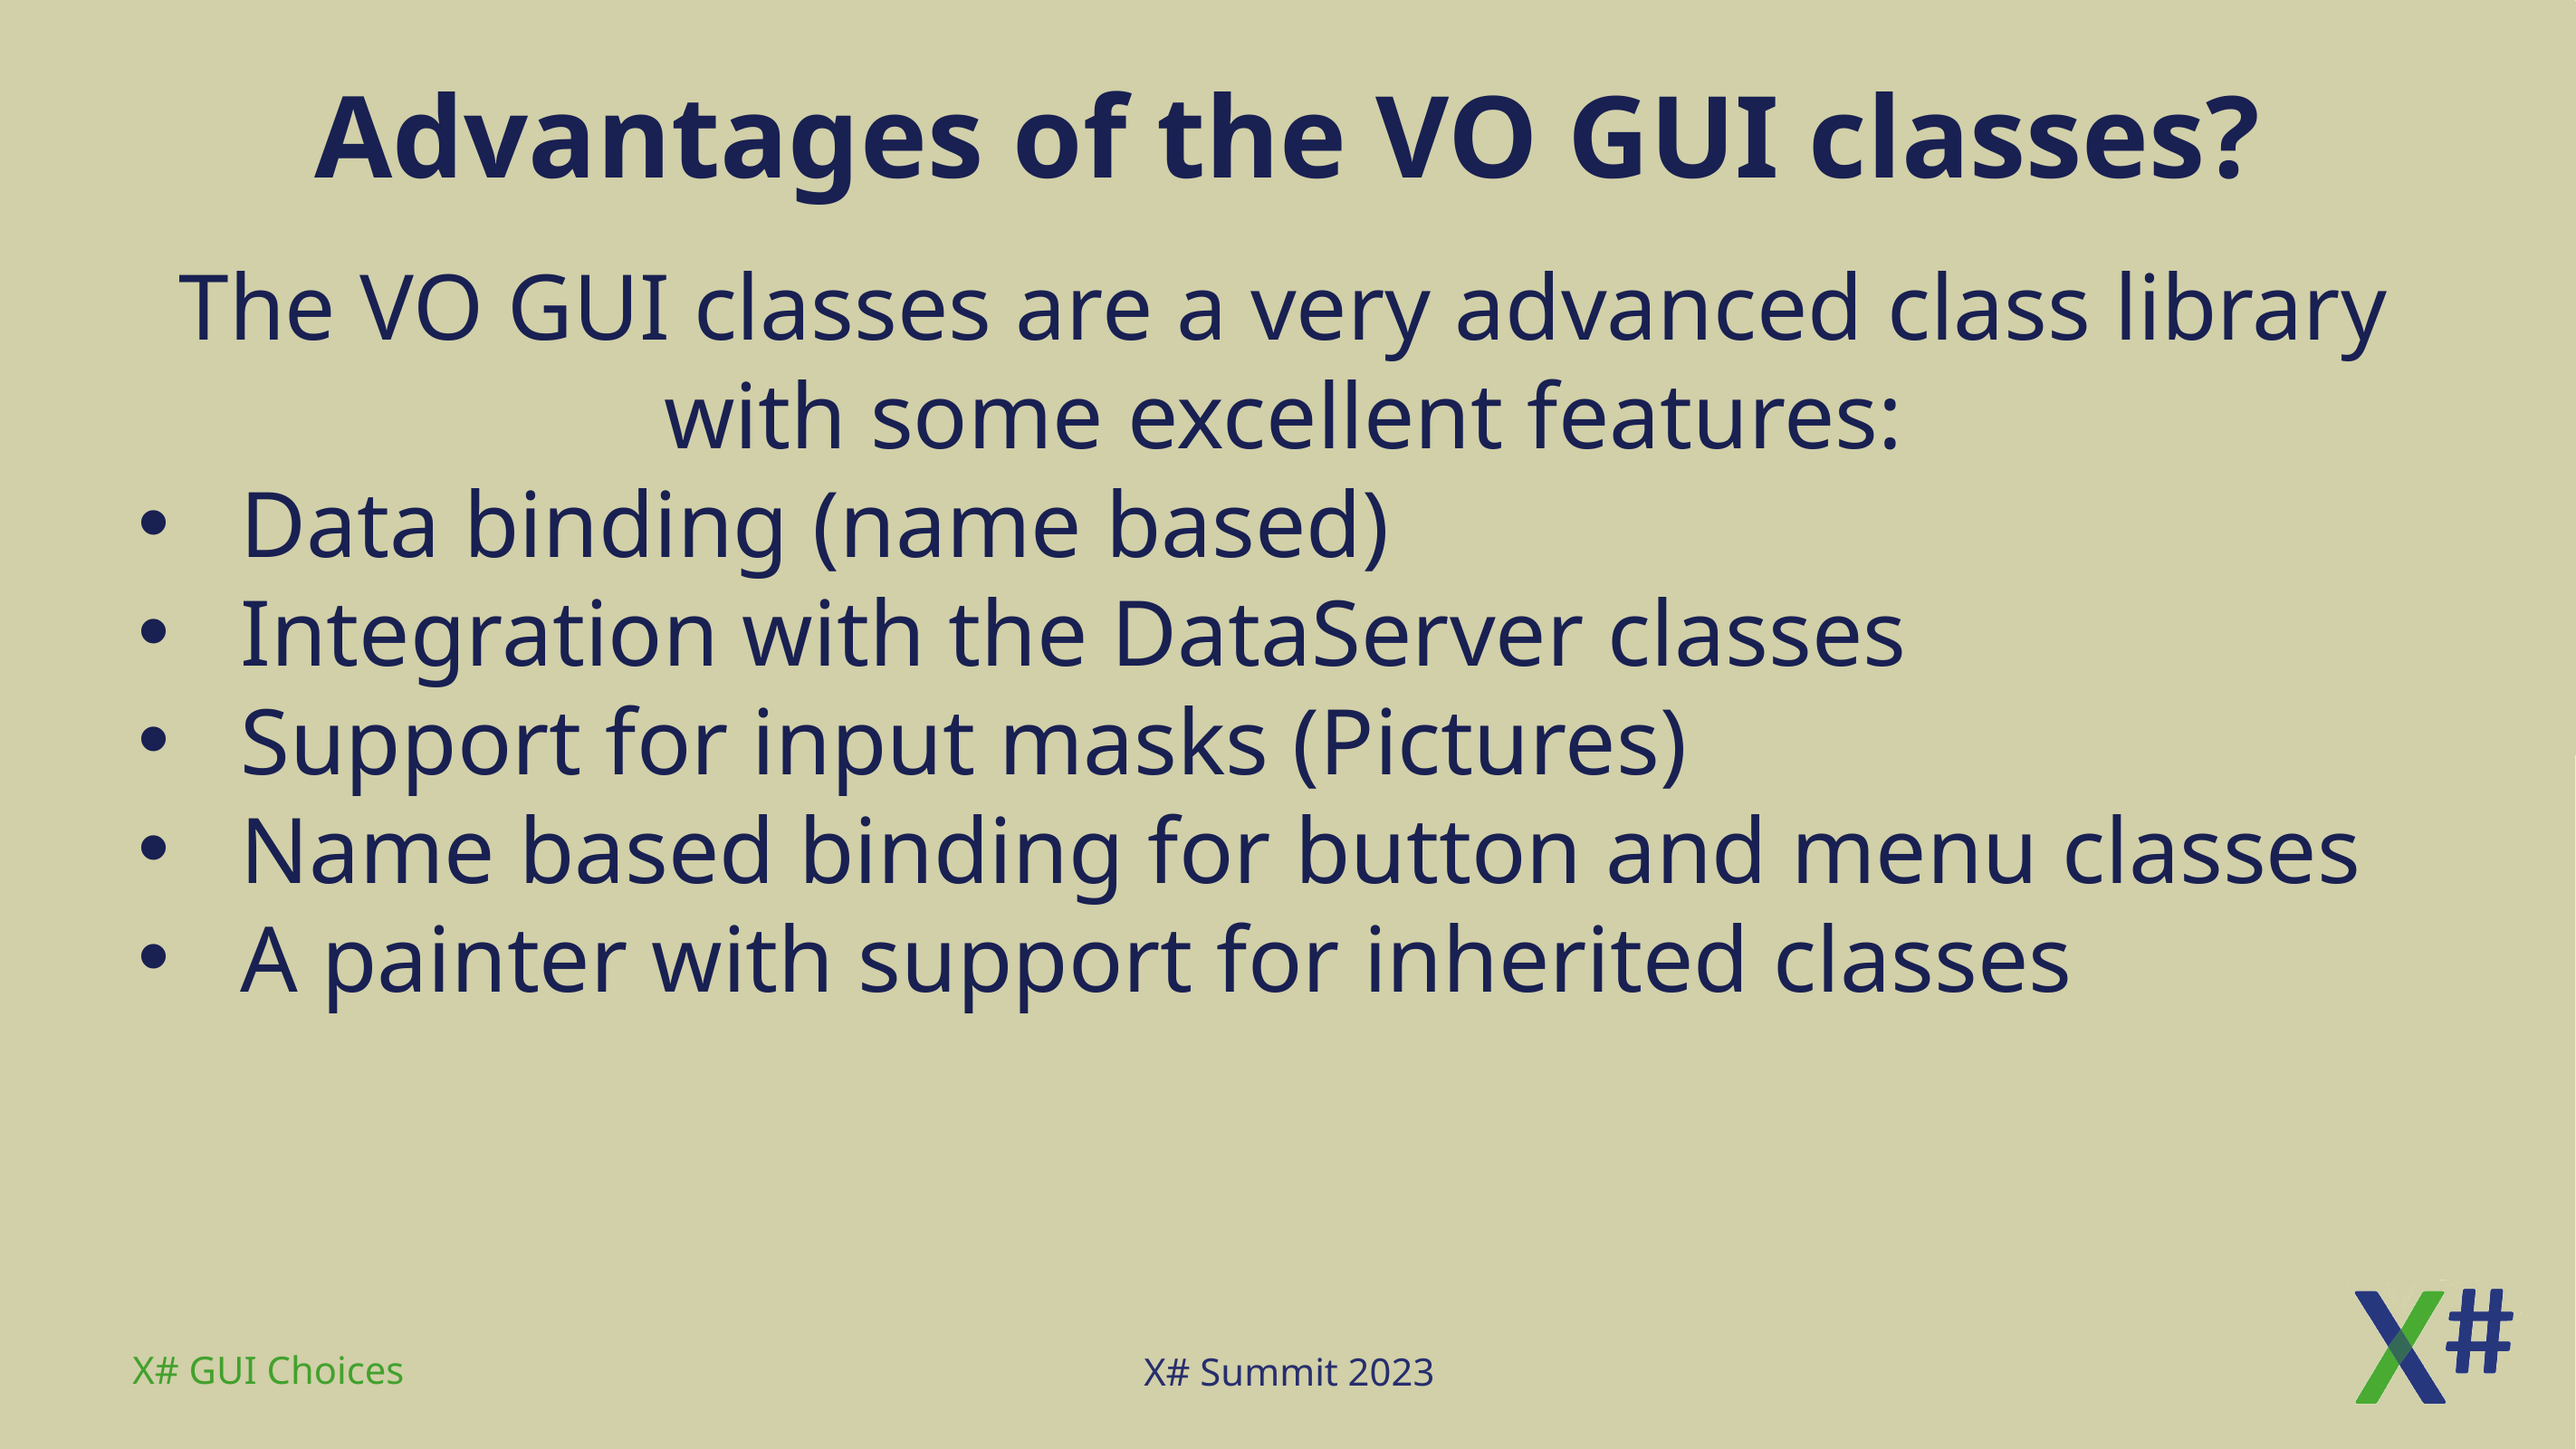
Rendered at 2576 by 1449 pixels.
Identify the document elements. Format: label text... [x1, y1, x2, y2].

picture [2335, 1267, 2536, 1425]
title Advantages of the VO GUI classes? [129, 58, 2447, 211]
text_box The VO GUI classes are a very advanced class library with some excellent features: Data binding (name based) Integration with the DataServer classes Support for input masks (Pictures) Name based binding for button and menu classes A painter with support for inherited classes [125, 243, 2443, 1228]
